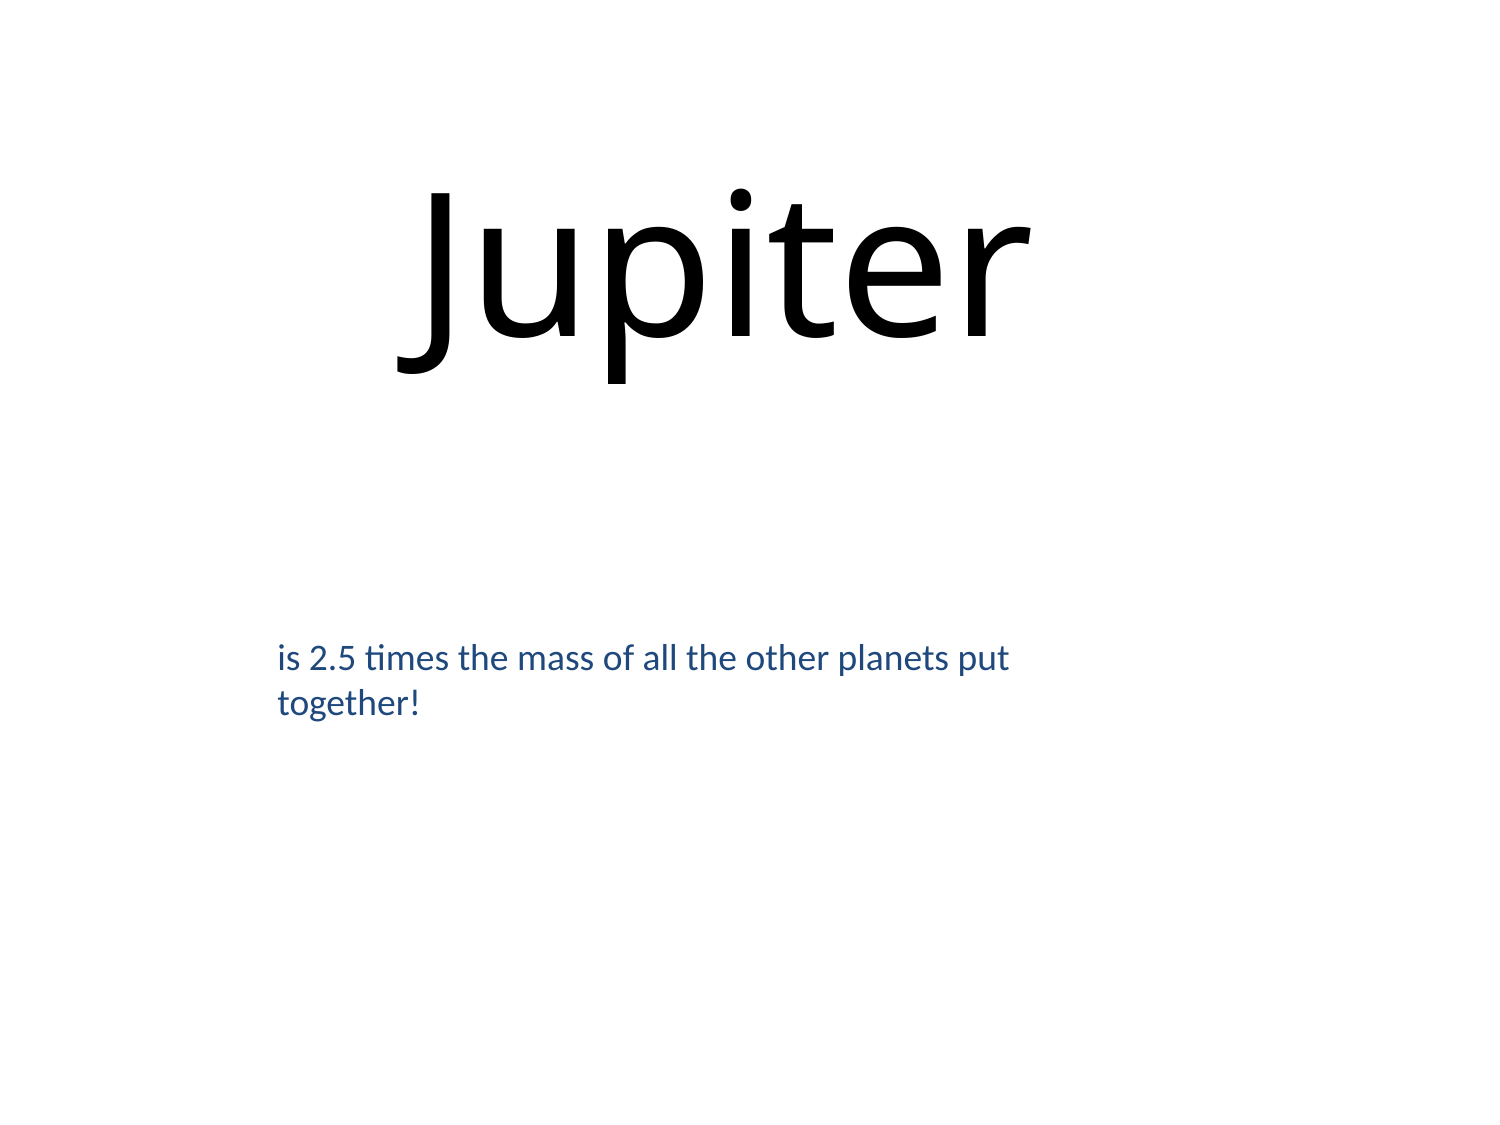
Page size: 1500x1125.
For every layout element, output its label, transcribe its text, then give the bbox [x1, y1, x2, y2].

title Jupiter [75, 162, 1425, 350]
text_box is 2.5 times the mass of all the other planets put together! [262, 625, 1175, 731]
